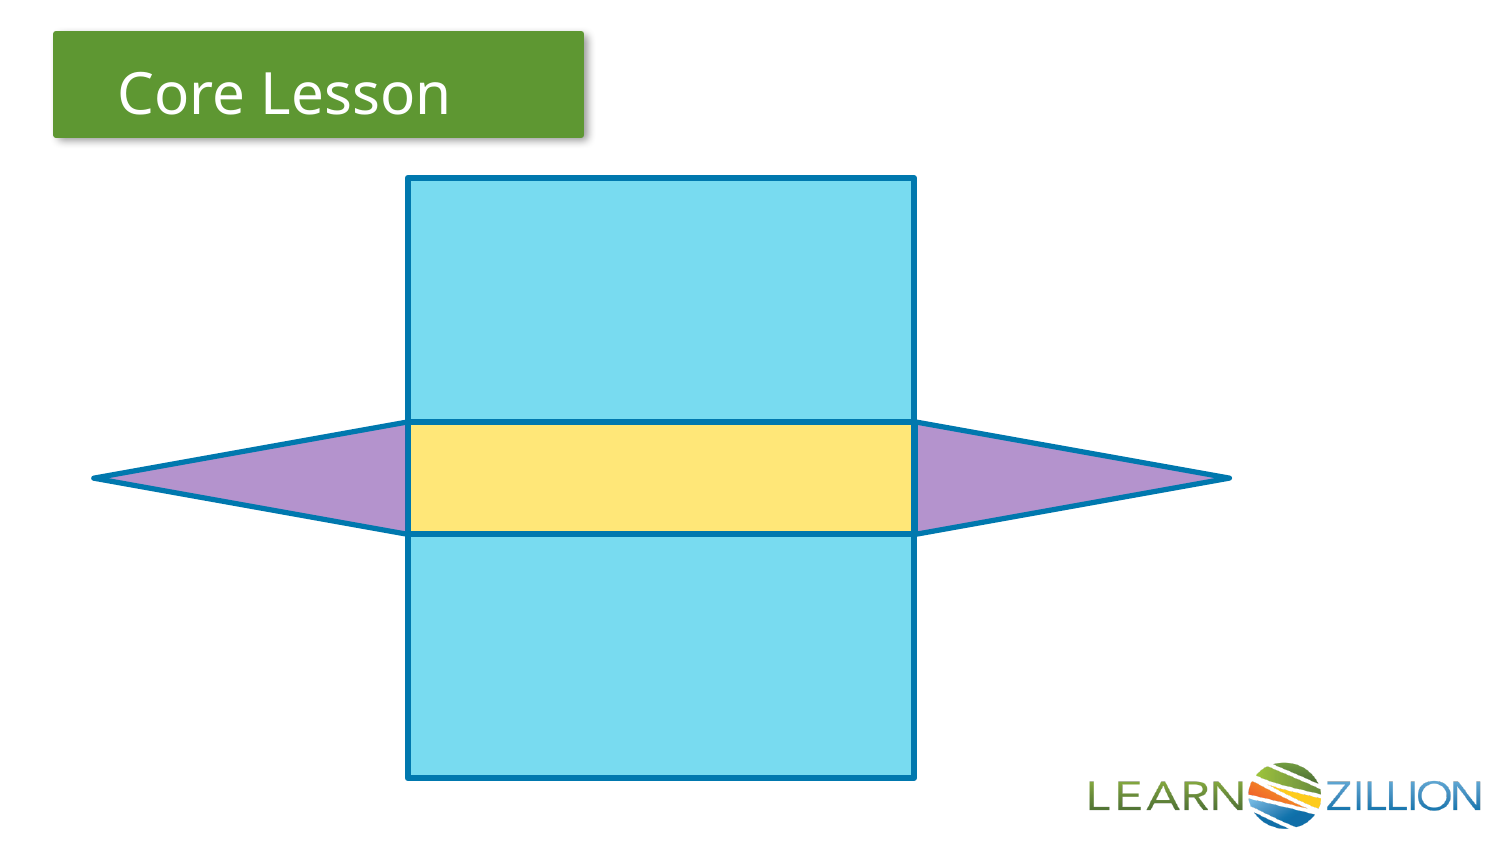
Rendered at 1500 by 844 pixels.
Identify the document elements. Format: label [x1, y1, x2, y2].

text_box [407, 177, 915, 421]
text_box [407, 536, 915, 779]
picture [1087, 759, 1482, 831]
text_box [409, 425, 914, 531]
text_box [92, 421, 409, 536]
text_box [914, 421, 1231, 536]
